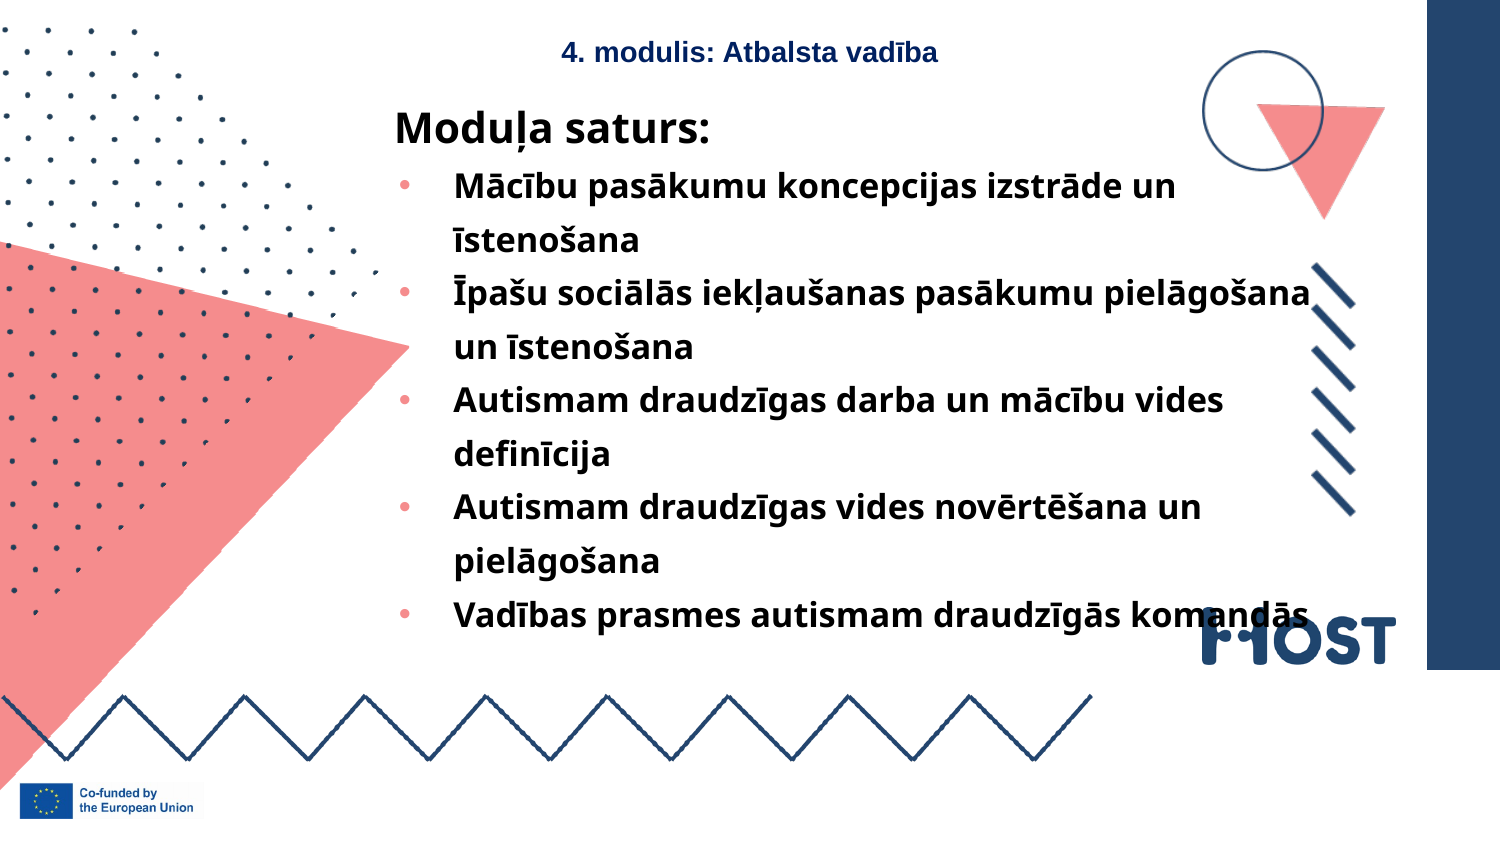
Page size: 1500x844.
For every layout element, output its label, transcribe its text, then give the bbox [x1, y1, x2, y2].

picture [1427, 0, 1500, 670]
text_box 4. modulis: Atbalsta vadība [545, 13, 955, 71]
picture [1332, 261, 1357, 519]
list Moduļa saturs: Mācību pasākumu koncepcijas izstrāde un īstenošana Īpašu sociālās iekļaušanas pasākumu pielāgošana un īstenošana Autismam draudzīgas darba un mācību vides definīcija Autismam draudzīgas vides novērtēšana un pielāgošana Vadības prasmes autismam draudzīgās komandās [363, 70, 1332, 759]
picture [1332, 607, 1396, 665]
picture [1202, 50, 1385, 220]
picture [0, 23, 1093, 844]
